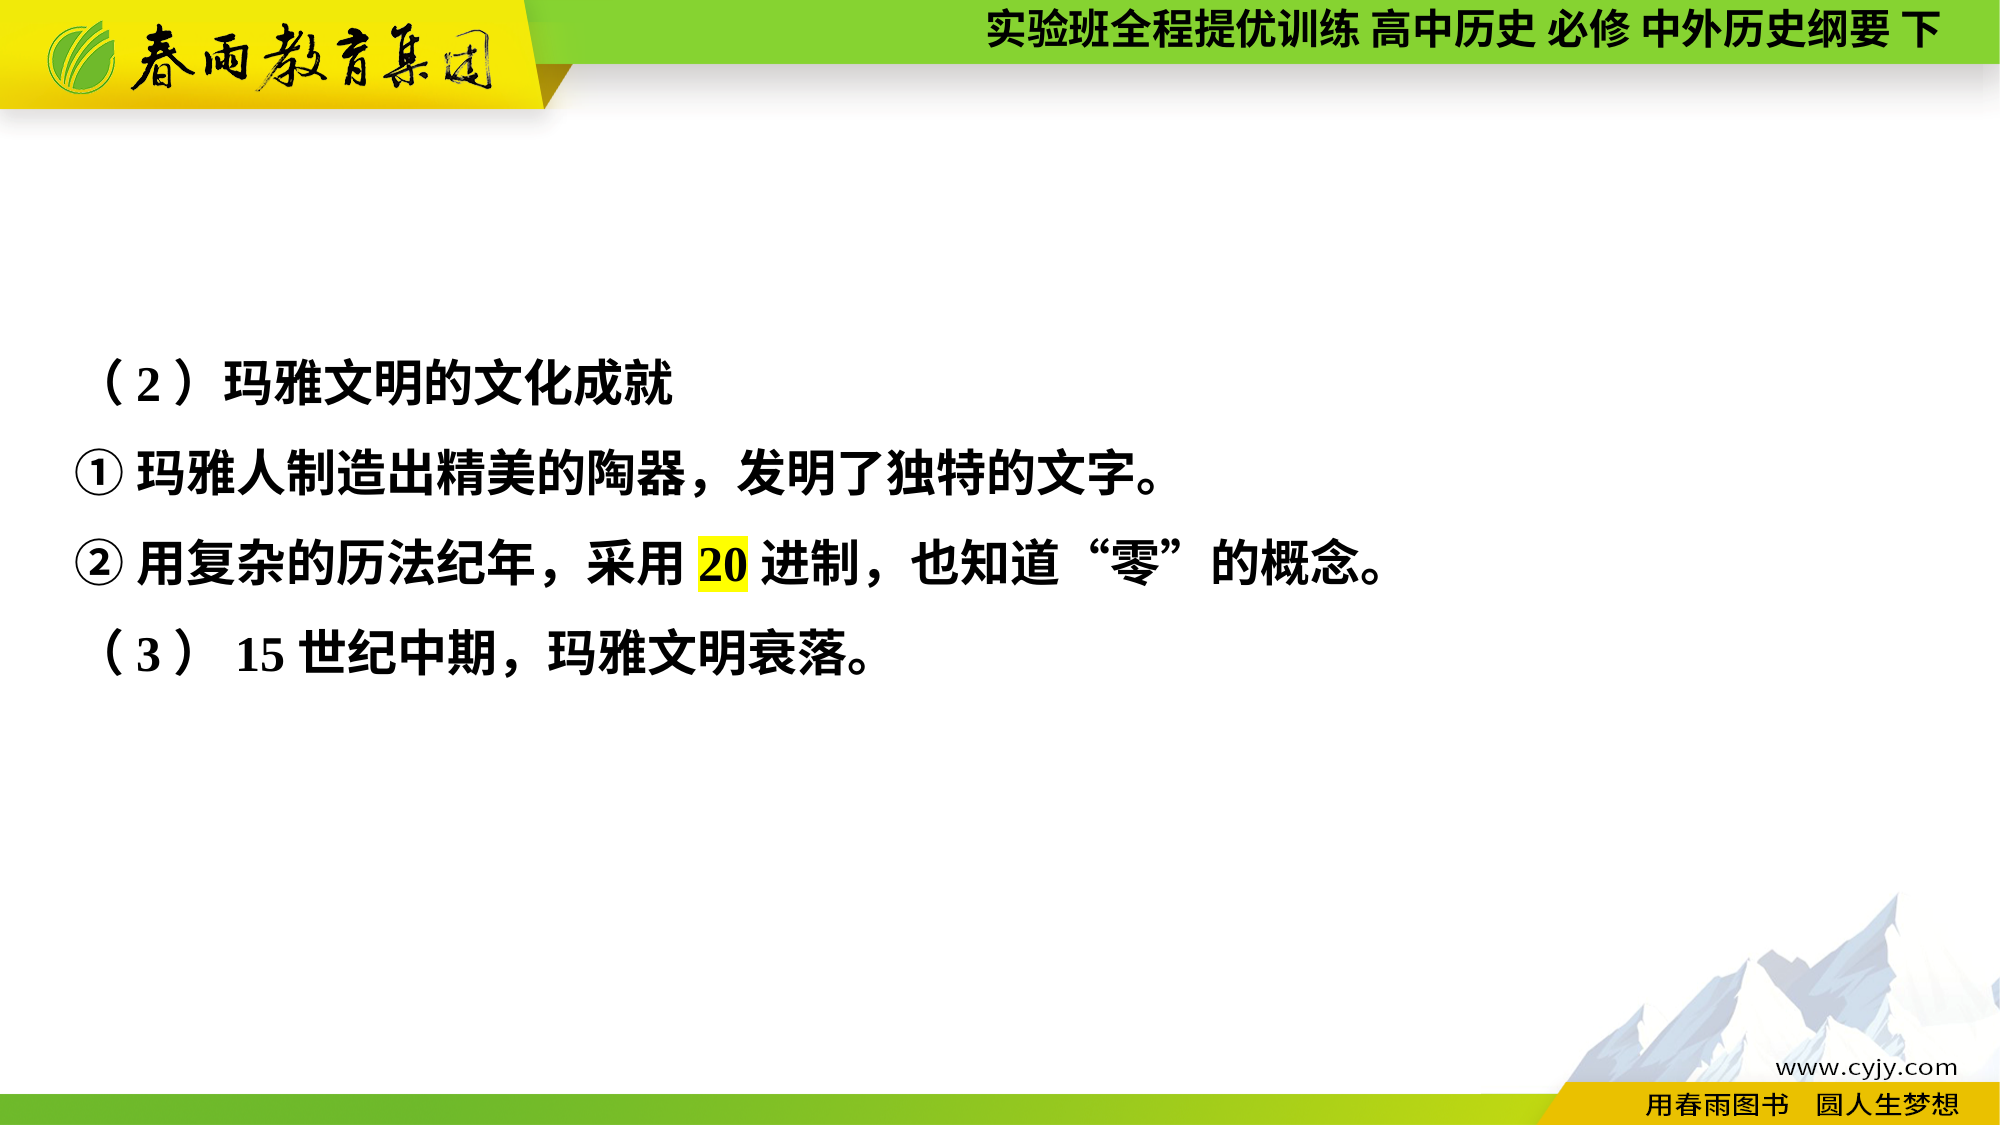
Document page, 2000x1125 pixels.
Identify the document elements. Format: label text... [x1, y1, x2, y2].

picture [0, 0, 2000, 1125]
list （2）玛雅文明的文化成就 ①玛雅人制造出精美的陶器，发明了独特的文字。 ②用复杂的历法纪年，采用20进制，也知道“零”的概念。 （3）15世纪中期，玛雅文明衰落。 [59, 313, 1944, 681]
